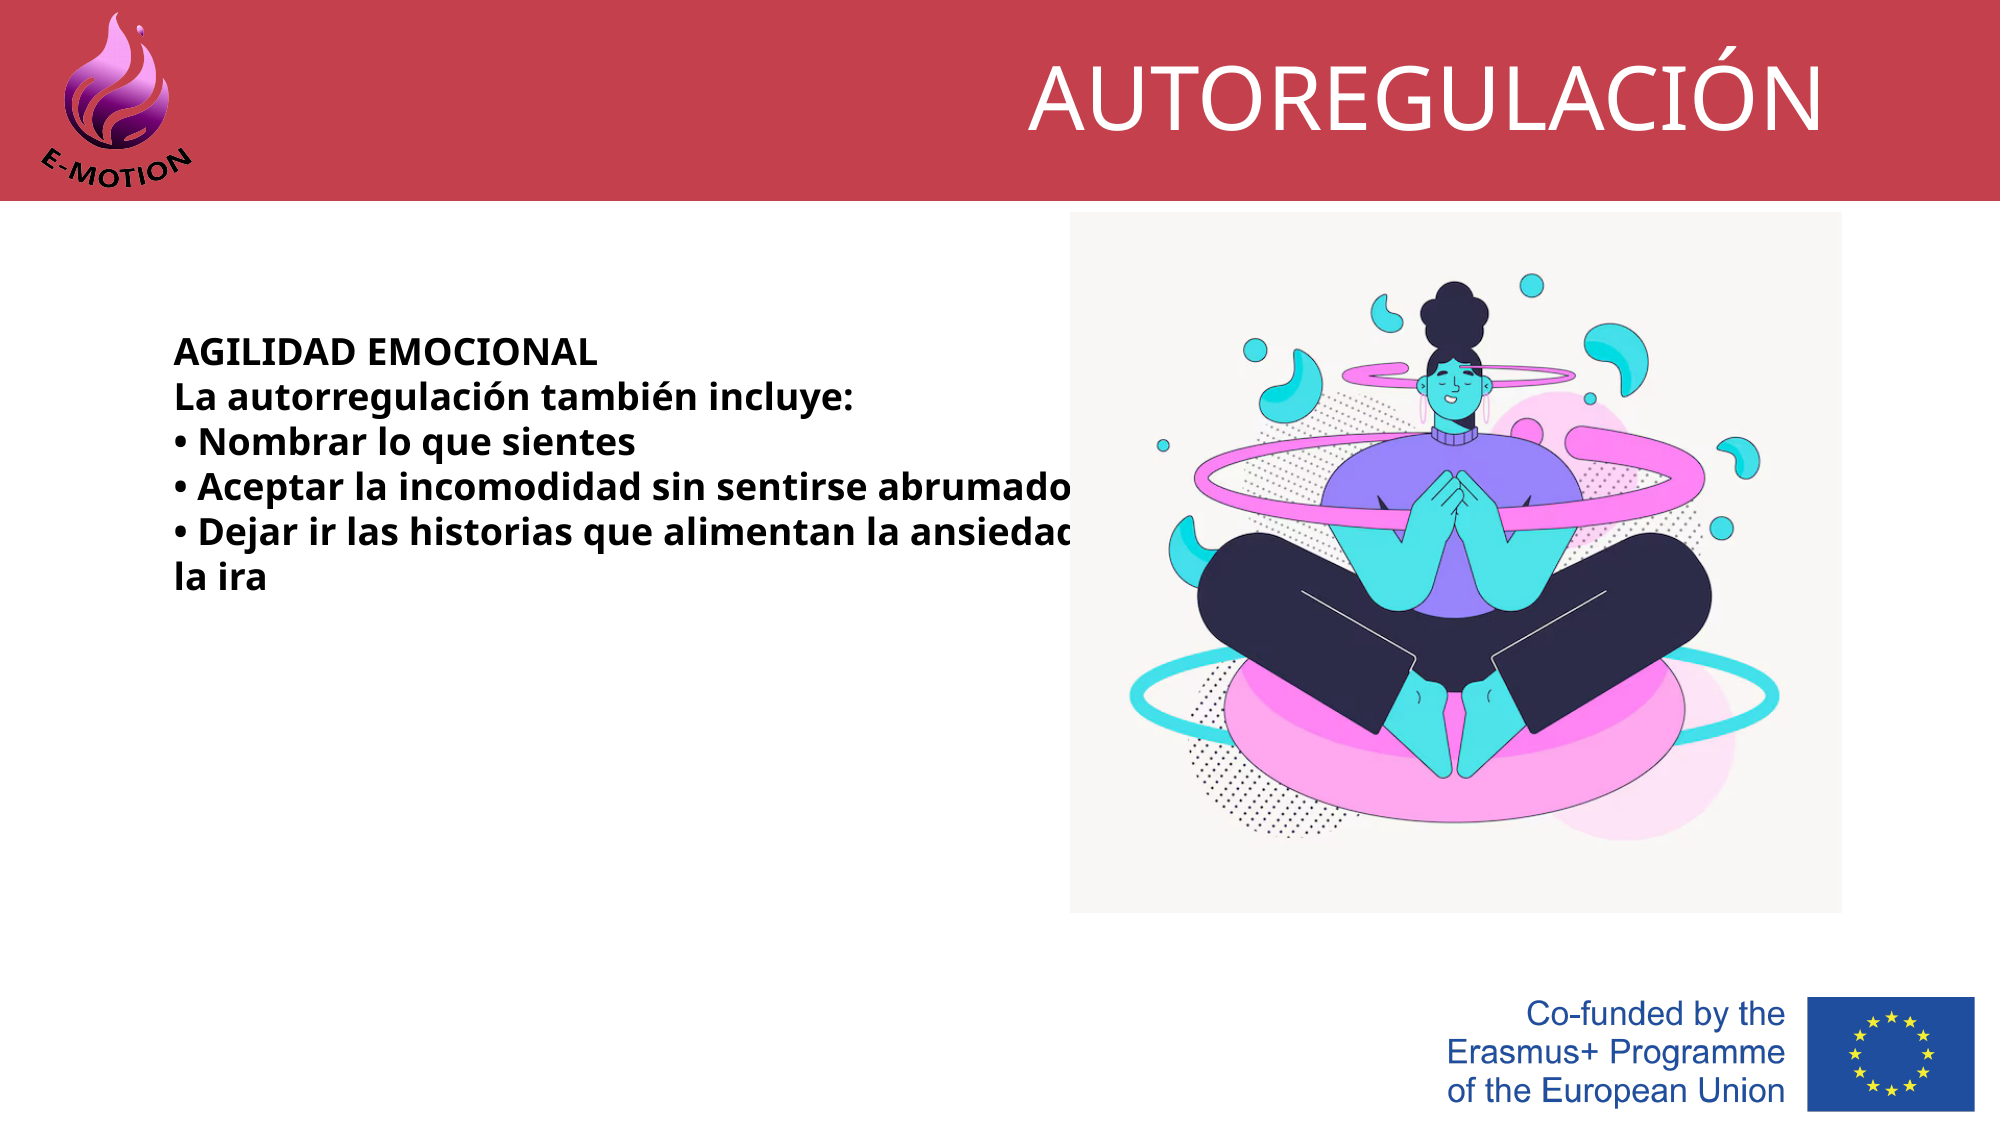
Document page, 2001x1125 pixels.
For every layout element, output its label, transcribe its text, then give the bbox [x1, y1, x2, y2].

picture [0, 0, 253, 247]
text_box AGILIDAD EMOCIONAL La autorregulación también incluye: • Nombrar lo que sientes • Aceptar la incomodidad sin sentirse abrumado • Dejar ir las historias que alimentan la ansiedad o la ira [158, 320, 1069, 605]
text_box AUTOREGULACIÓN [583, 34, 1843, 309]
picture [1069, 212, 1842, 913]
